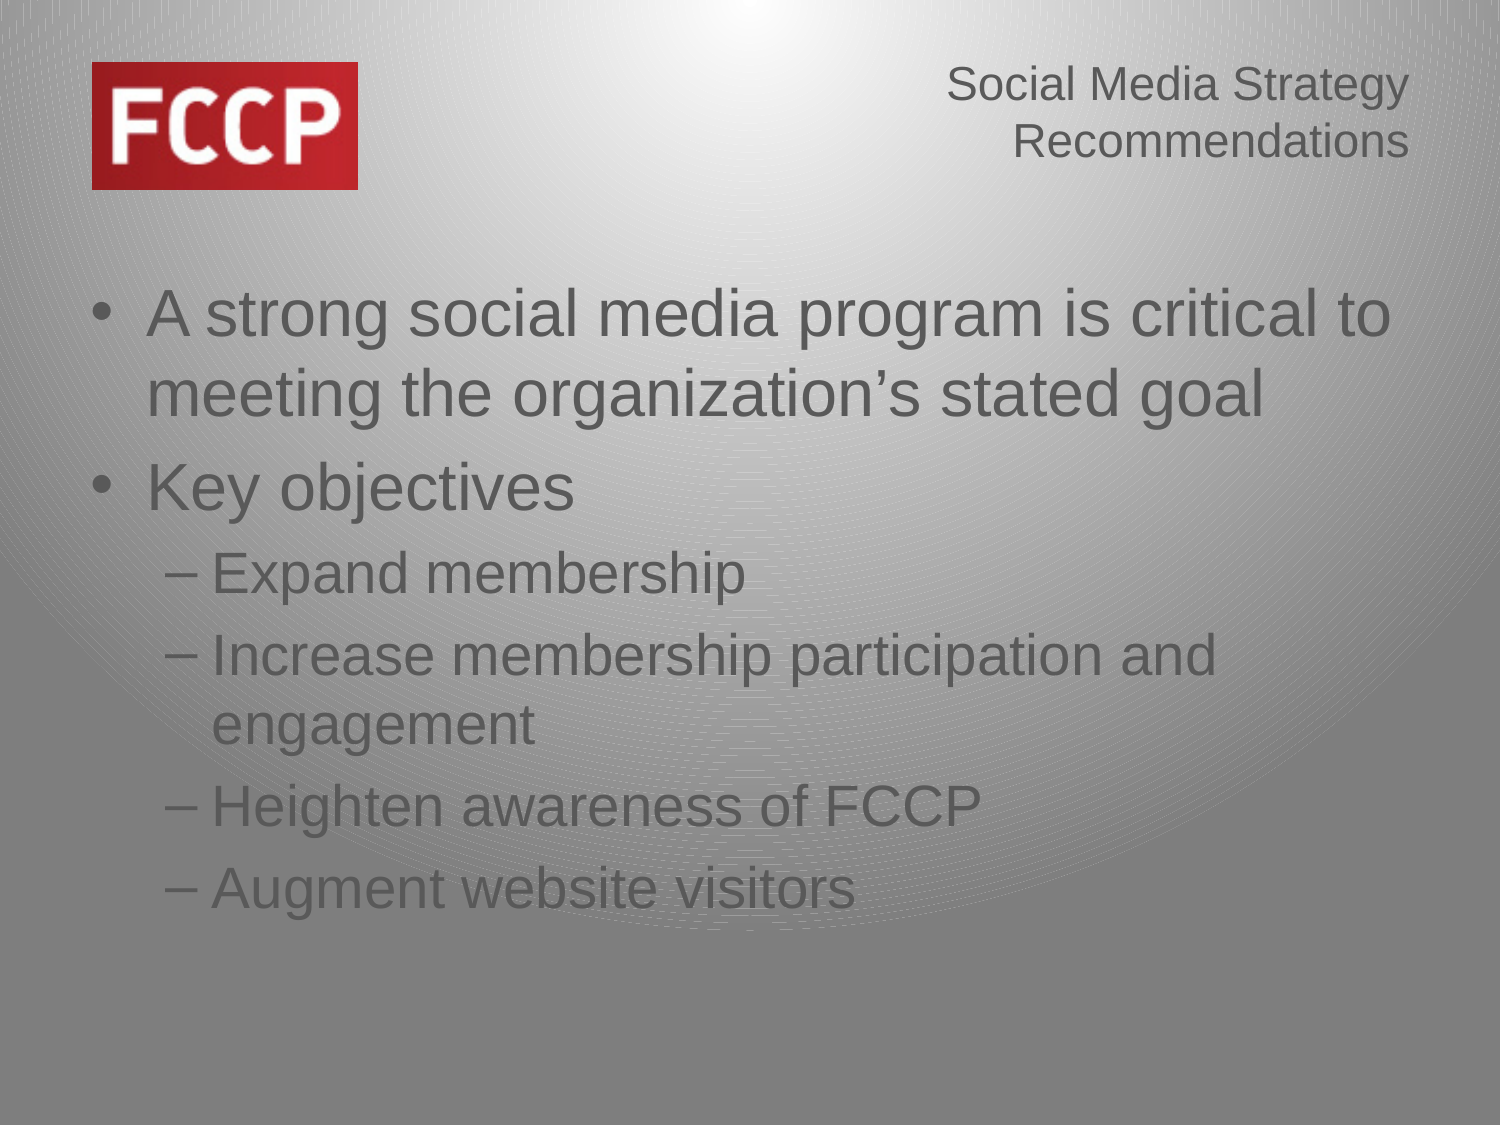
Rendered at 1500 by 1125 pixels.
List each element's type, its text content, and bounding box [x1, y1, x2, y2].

title Social Media Strategy Recommendations [75, 45, 1425, 233]
list A strong social media program is critical to meeting the organization’s stated goal Key objectives Expand membership Increase membership participation and engagement Heighten awareness of FCCP Augment website visitors [75, 262, 1425, 1005]
picture [92, 62, 358, 190]
